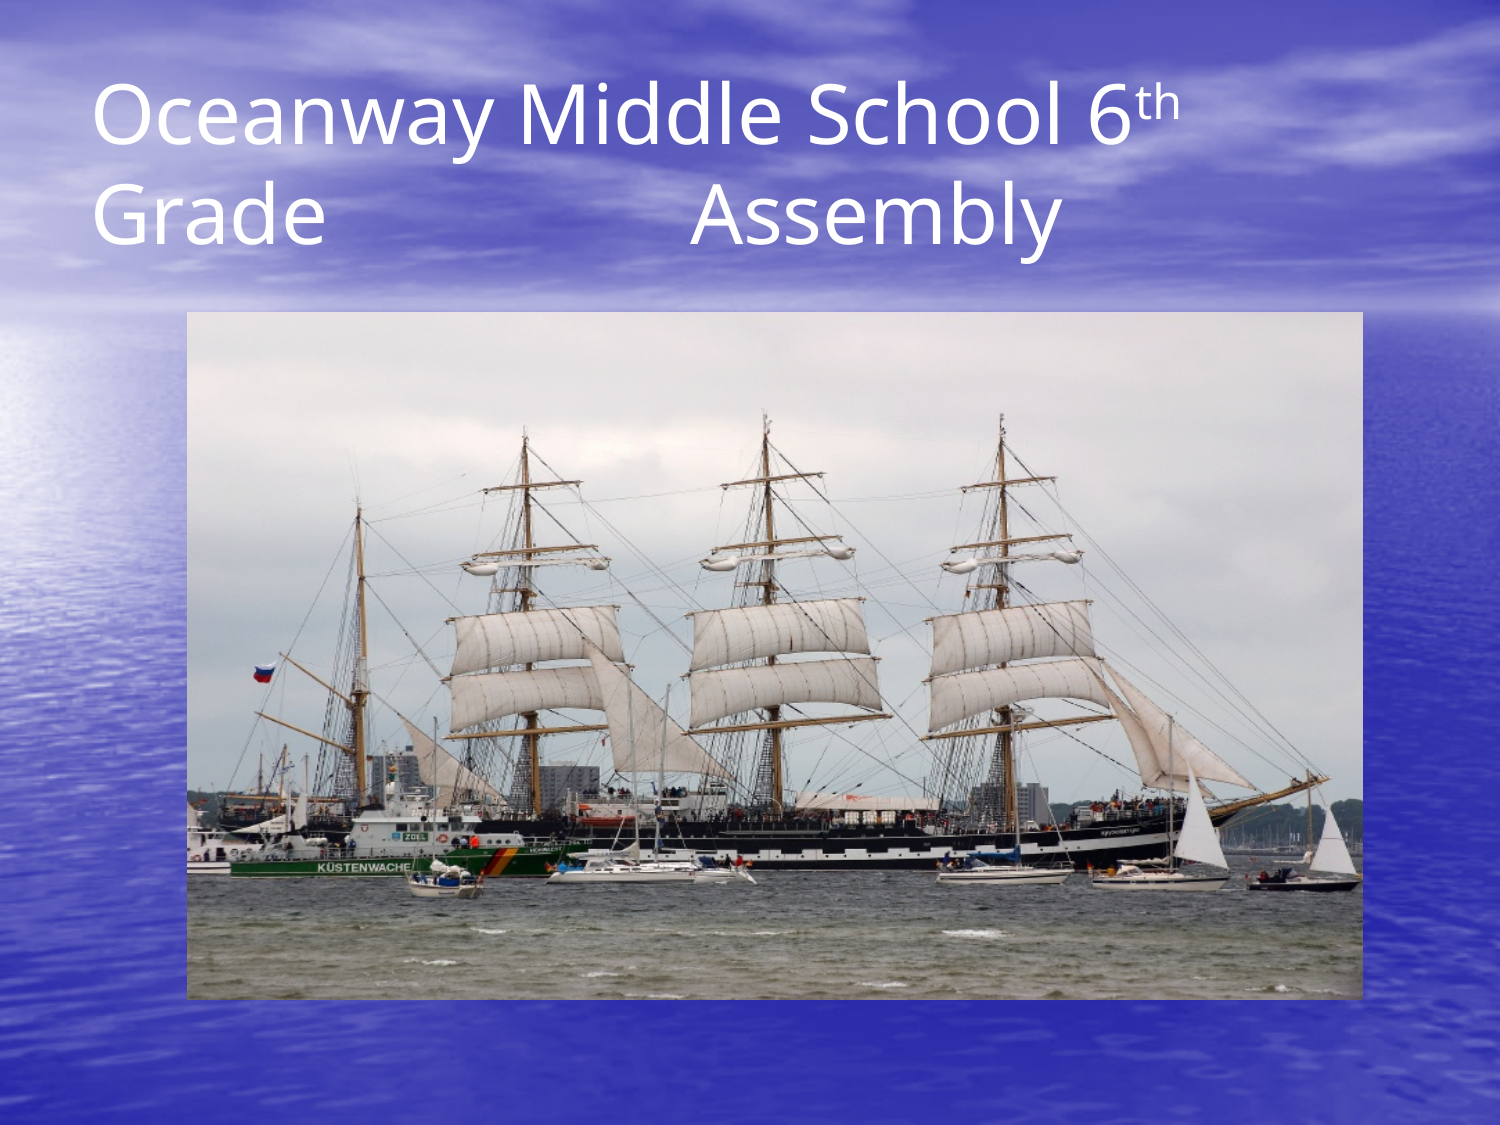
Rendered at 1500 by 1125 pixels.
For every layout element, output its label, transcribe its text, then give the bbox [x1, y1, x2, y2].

title Oceanway Middle School 6th Grade Assembly [74, 47, 1426, 276]
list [187, 312, 1363, 1001]
